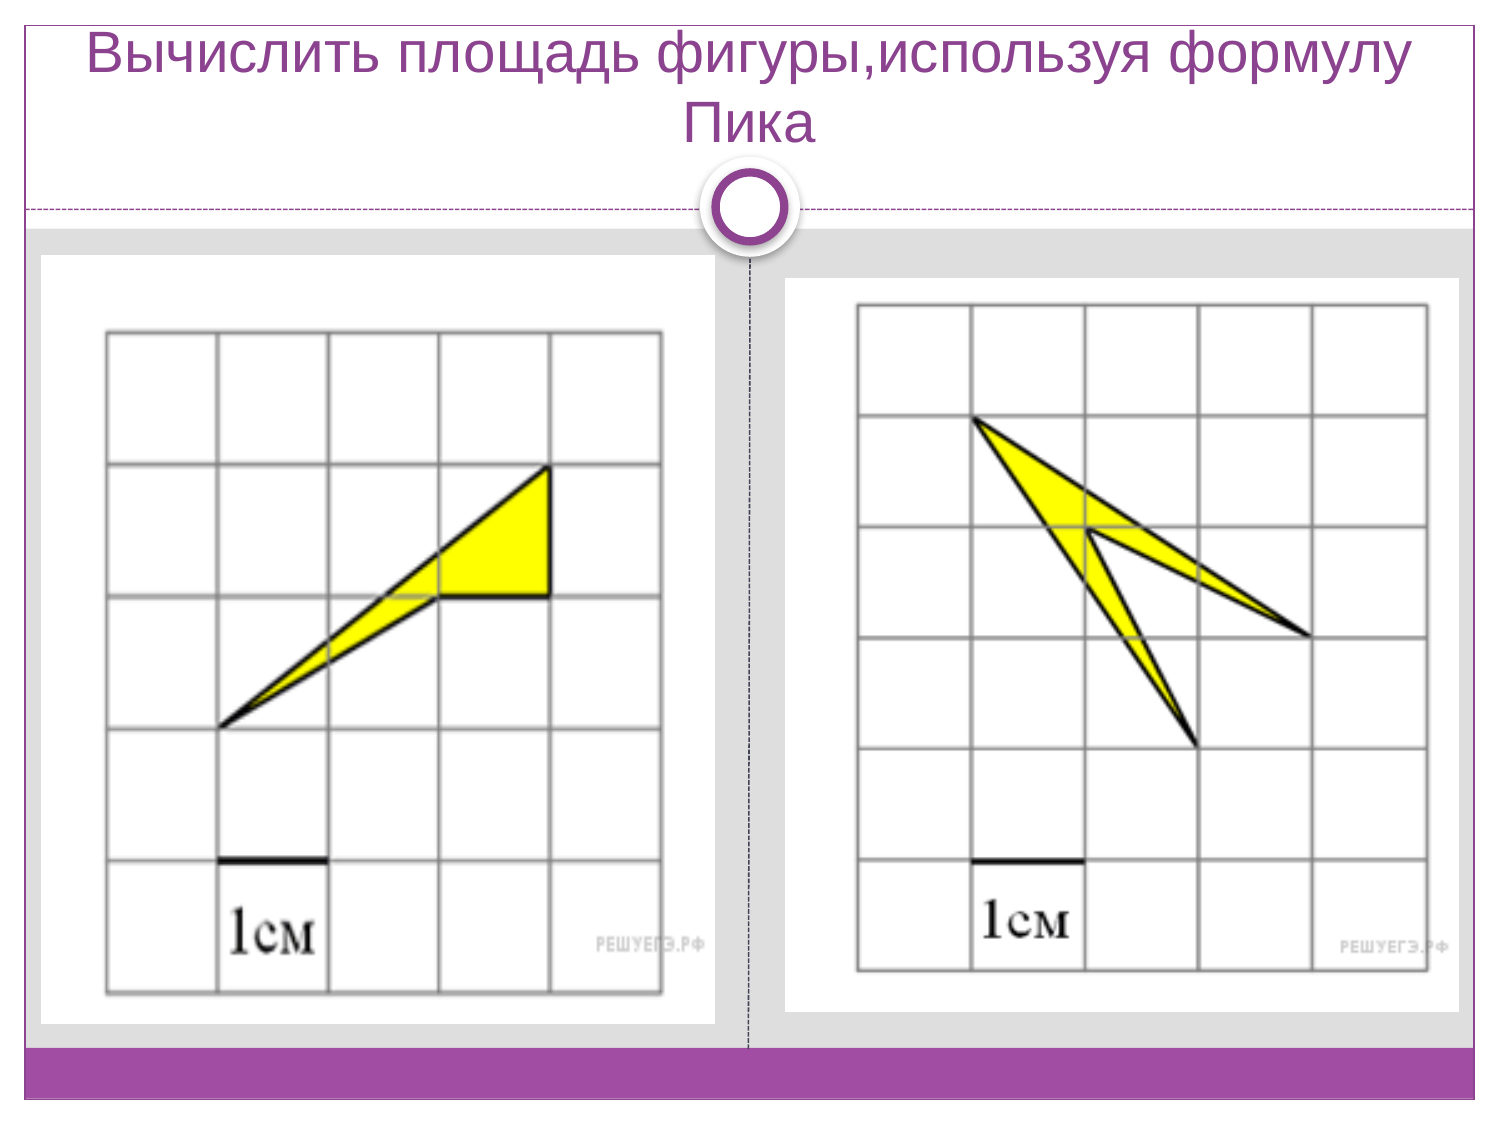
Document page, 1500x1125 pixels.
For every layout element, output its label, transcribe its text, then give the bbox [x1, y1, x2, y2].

title Вычислить площадь фигуры,используя формулу Пика [49, 37, 1450, 163]
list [785, 278, 1459, 1012]
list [41, 255, 715, 1024]
